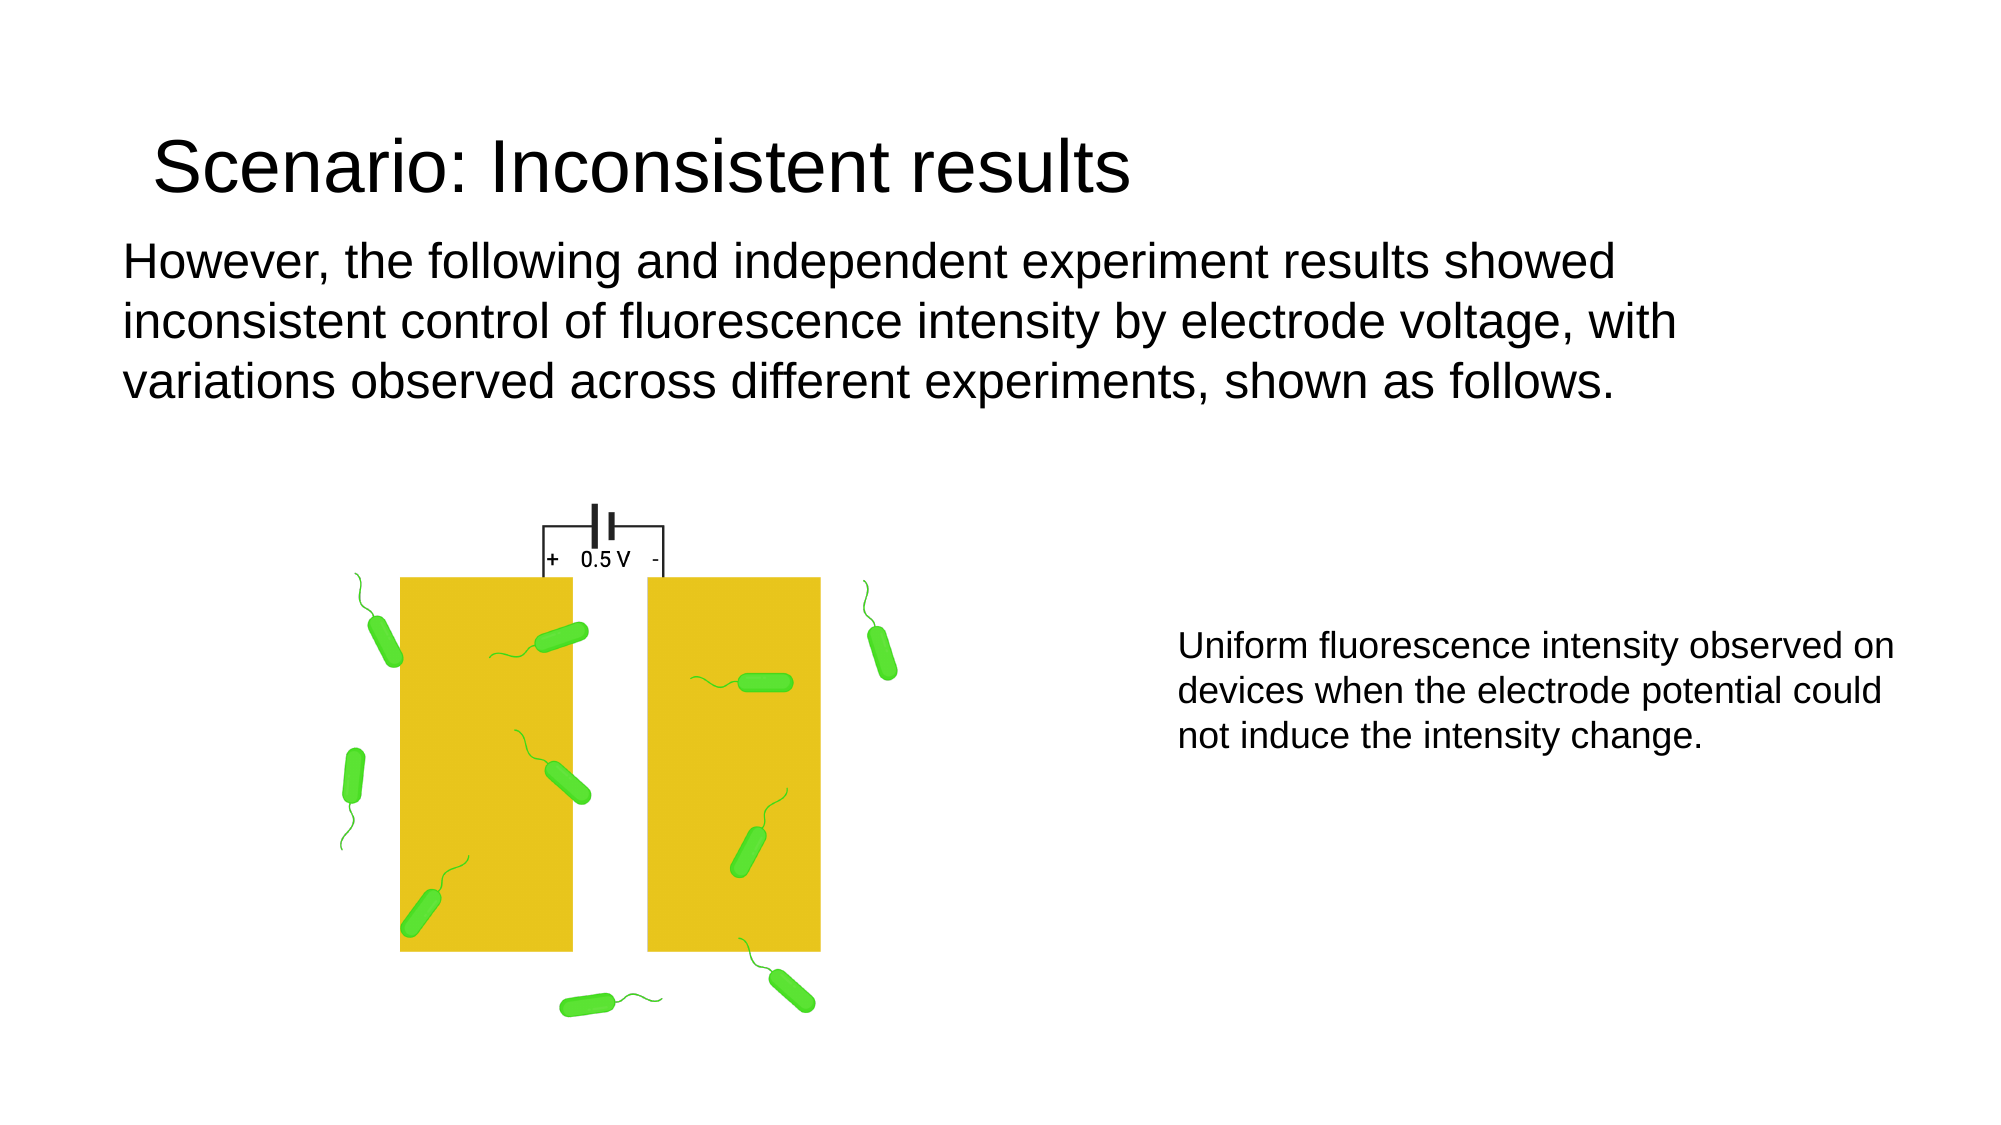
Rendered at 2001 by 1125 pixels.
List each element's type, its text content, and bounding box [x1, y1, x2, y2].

picture [302, 488, 926, 1043]
text_box Uniform fluorescence intensity observed on devices when the electrode potential could not induce the intensity change. [1163, 614, 1916, 764]
text_box However, the following and independent experiment results showed inconsistent control of fluorescence intensity by electrode voltage, with variations observed across different experiments, shown as follows. [107, 220, 1849, 416]
title Scenario: Inconsistent results [137, 59, 1863, 278]
